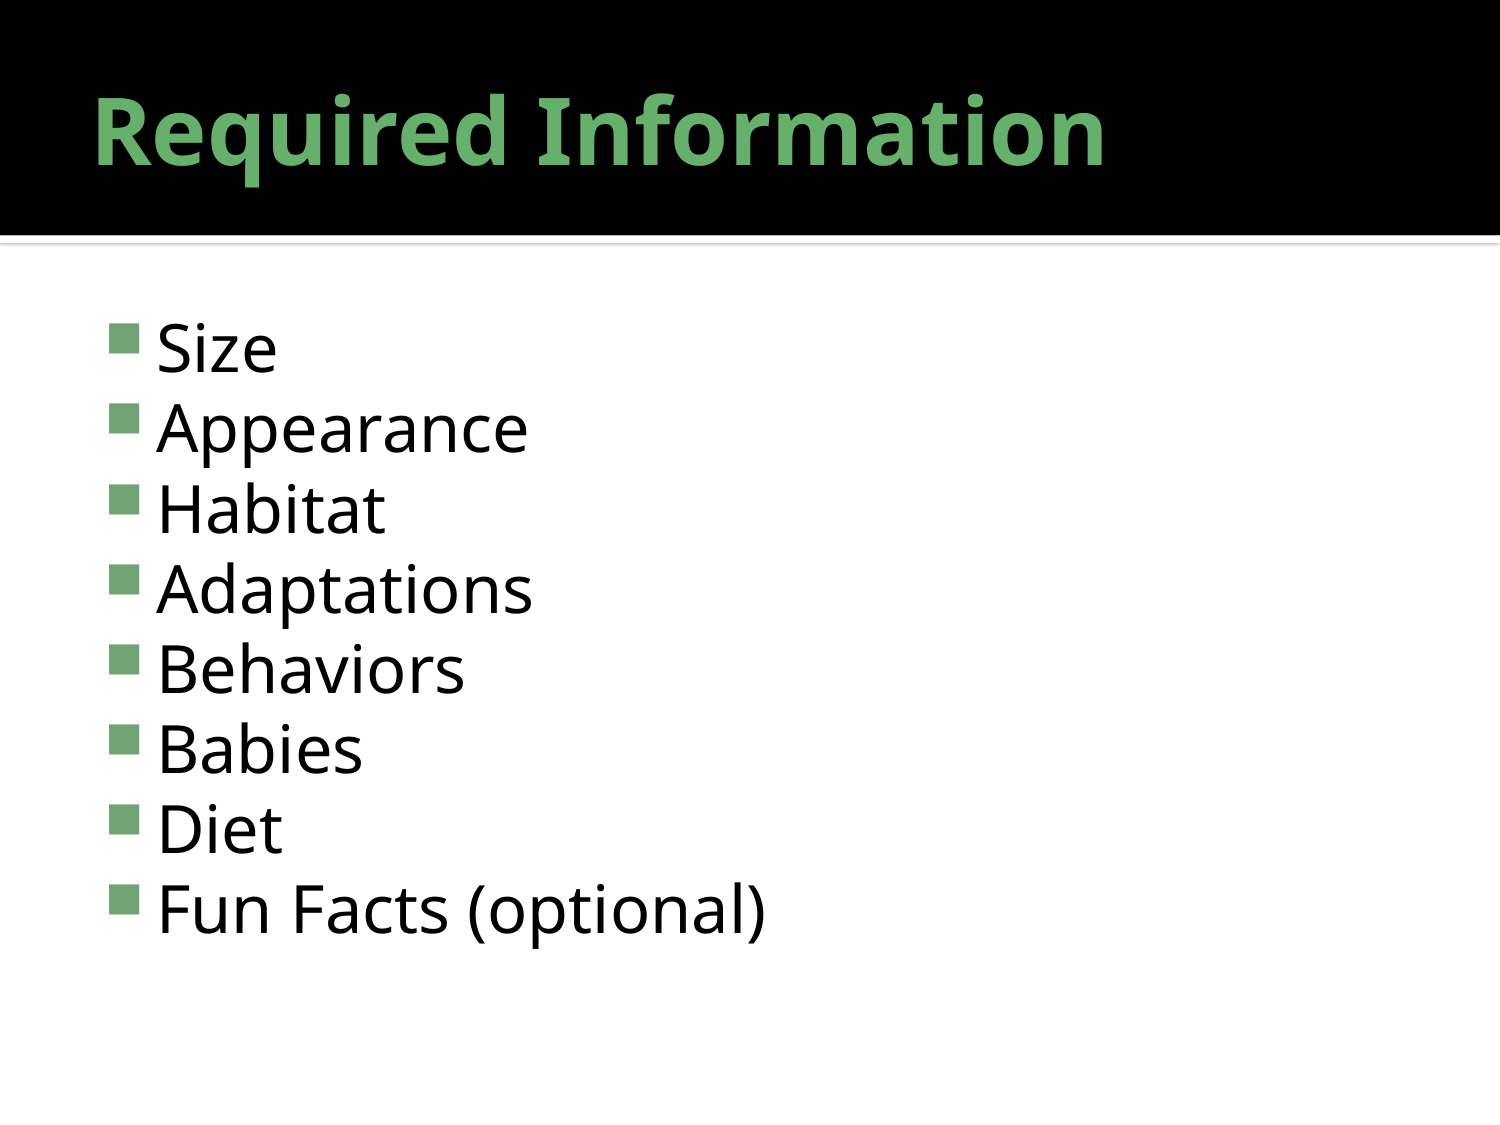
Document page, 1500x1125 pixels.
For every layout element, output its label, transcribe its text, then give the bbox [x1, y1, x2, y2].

list Size Appearance Habitat Adaptations Behaviors Babies Diet Fun Facts (optional) [75, 291, 1425, 1050]
title Required Information [75, 25, 1425, 231]
